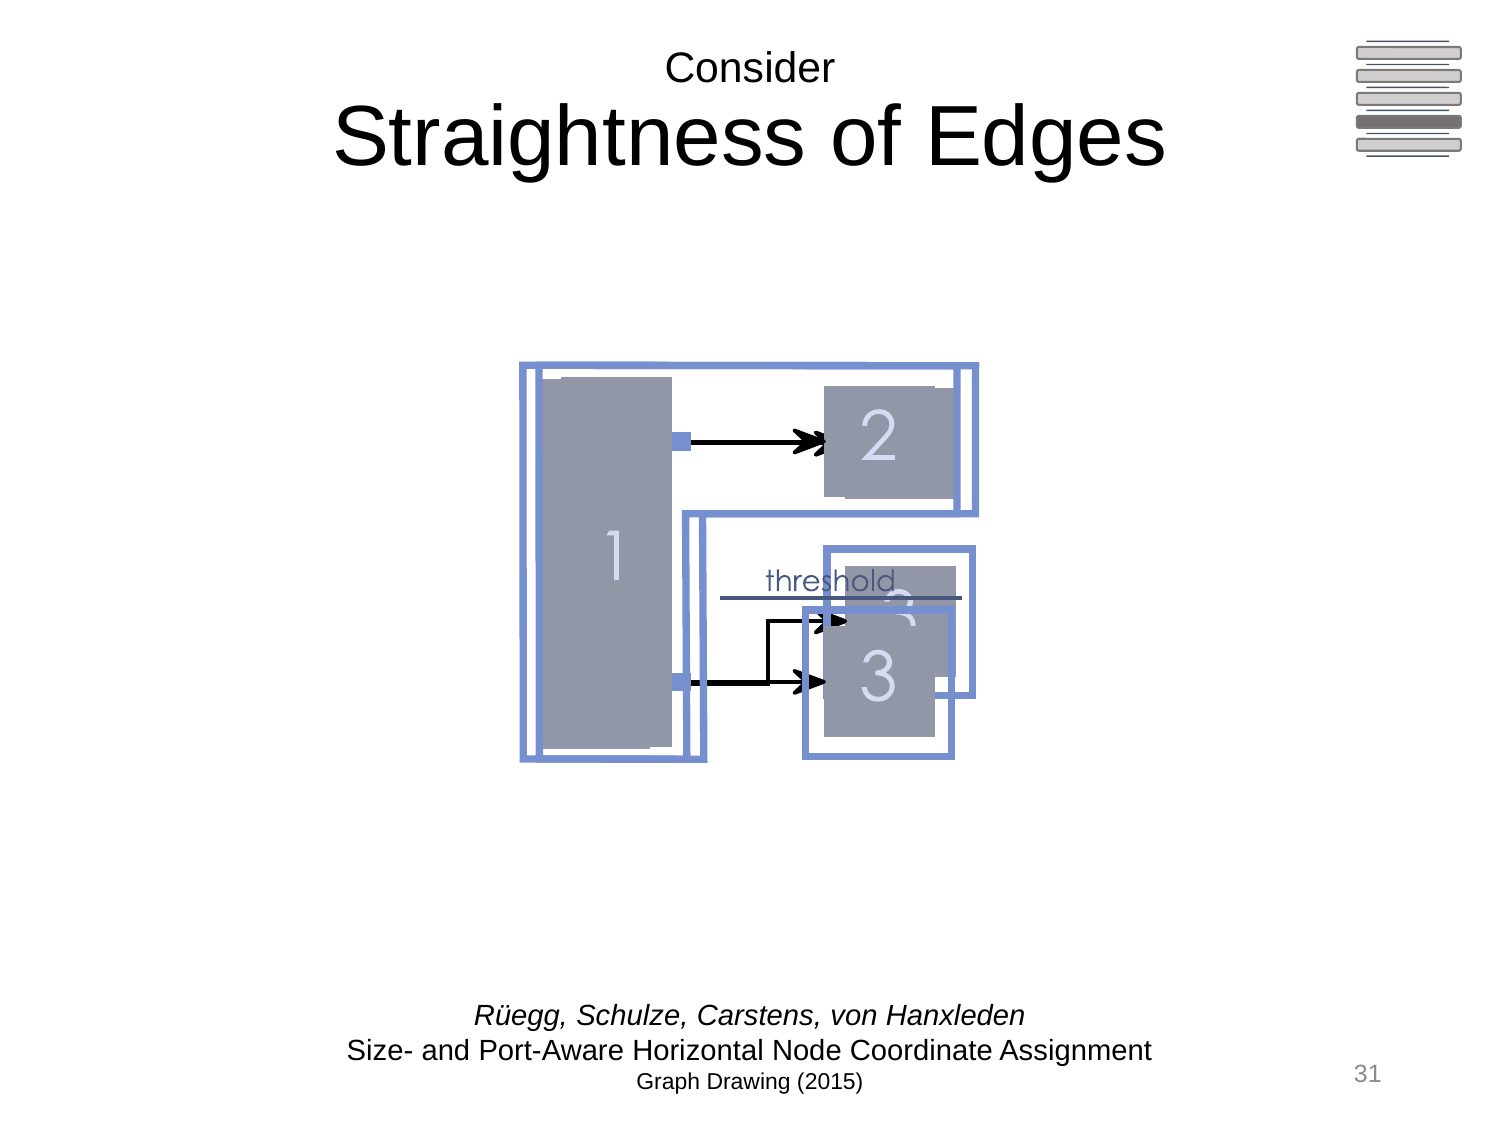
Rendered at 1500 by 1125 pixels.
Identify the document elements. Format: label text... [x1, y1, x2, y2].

slide_number 30 [1059, 1042, 1397, 1103]
text_box Rüegg, Schulze, Carstens, von Hanxleden Size- and Port-Aware Horizontal Node Coordinate Assignment Graph Drawing (2015) [224, 988, 1275, 1102]
title Consider Straightness of Edges [103, 37, 1397, 193]
picture [511, 354, 989, 771]
